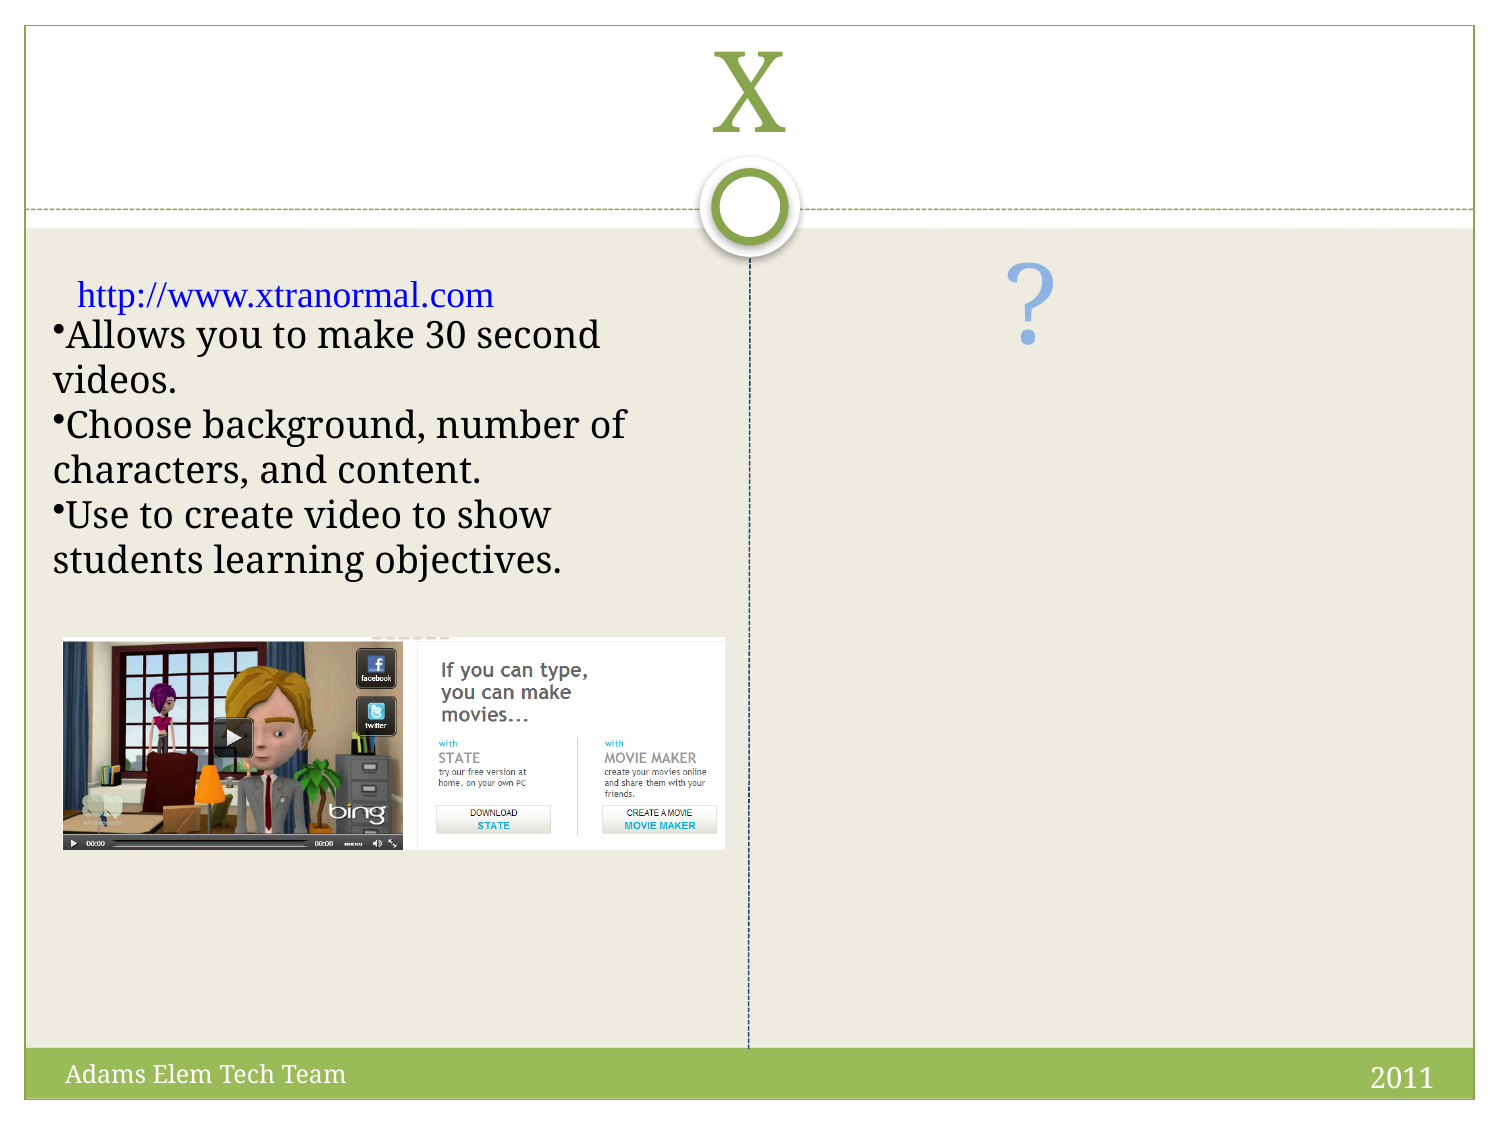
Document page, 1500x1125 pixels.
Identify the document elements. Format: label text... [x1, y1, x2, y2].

list ? [787, 224, 1450, 993]
footer Adams Elem Tech Team [50, 1051, 638, 1112]
text_box http://www.xtranormal.com [62, 262, 613, 303]
text_box Allows you to make 30 second videos. Choose background, number of characters, and content. Use to create video to show students learning objectives. [37, 303, 713, 634]
slide_number 2011 [950, 1051, 1450, 1112]
title X [49, 37, 1450, 162]
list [62, 637, 726, 850]
